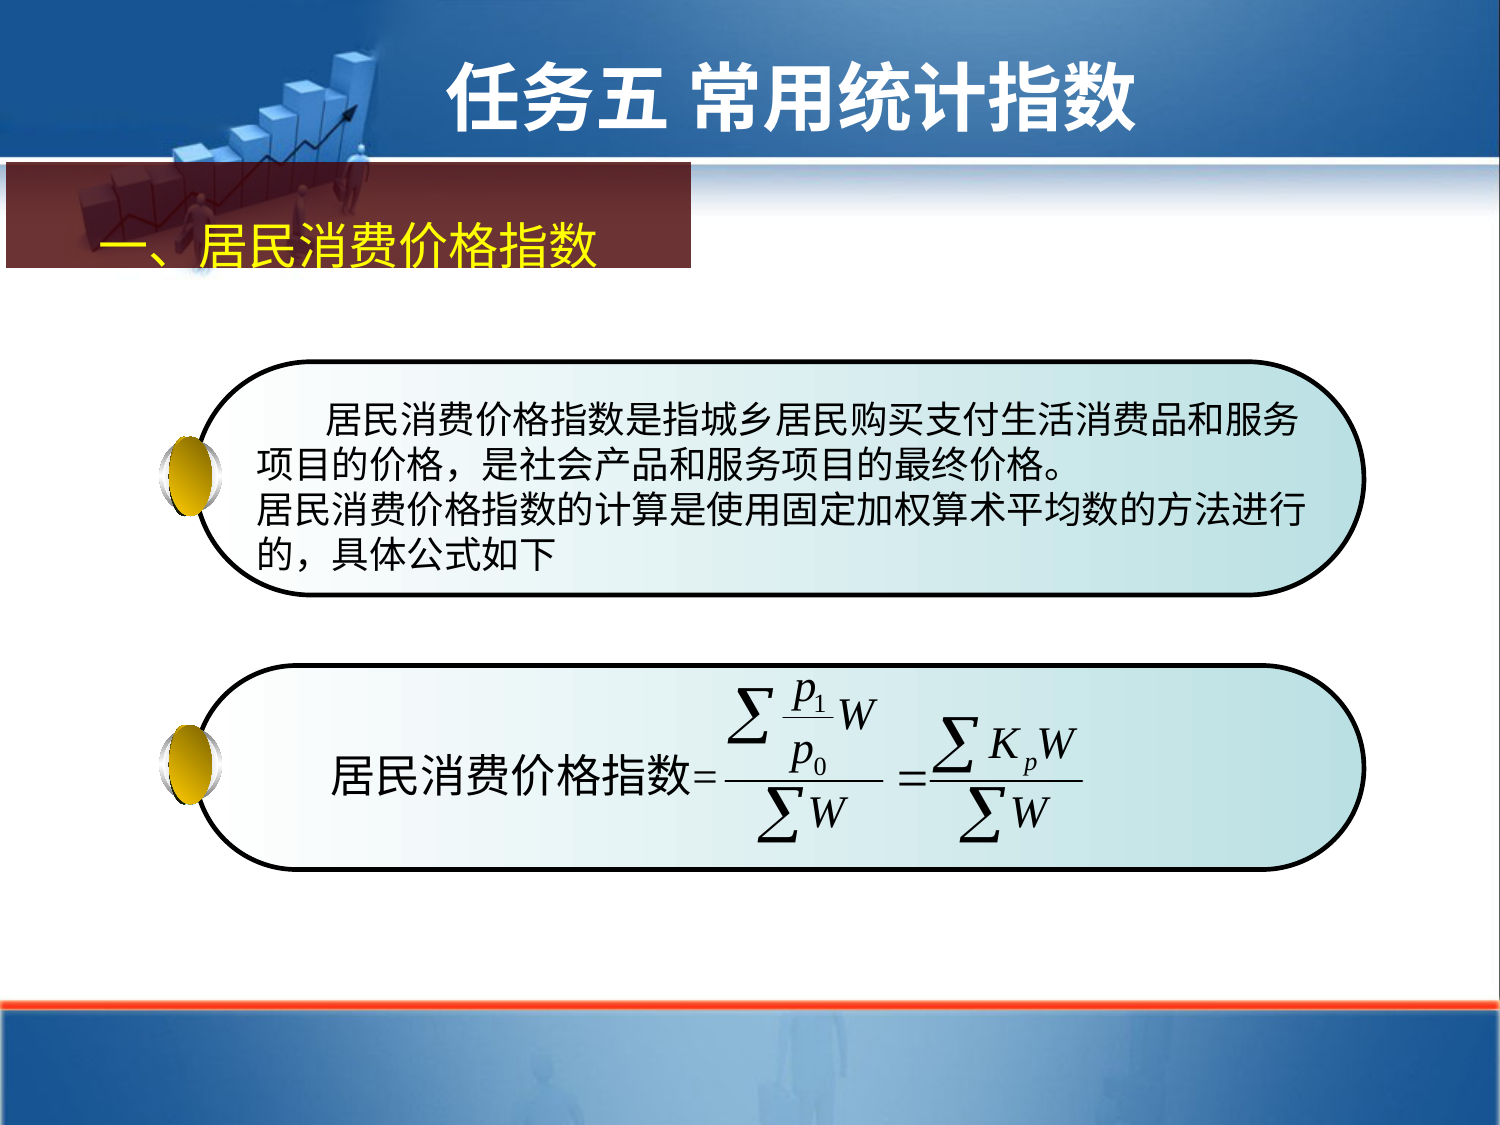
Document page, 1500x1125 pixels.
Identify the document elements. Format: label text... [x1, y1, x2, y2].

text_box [324, 656, 1093, 854]
text_box 一、居民消费价格指数 [6, 162, 691, 268]
picture [0, 0, 1500, 1125]
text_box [159, 361, 1365, 870]
text_box 任务五 常用统计指数 [395, 42, 1500, 148]
